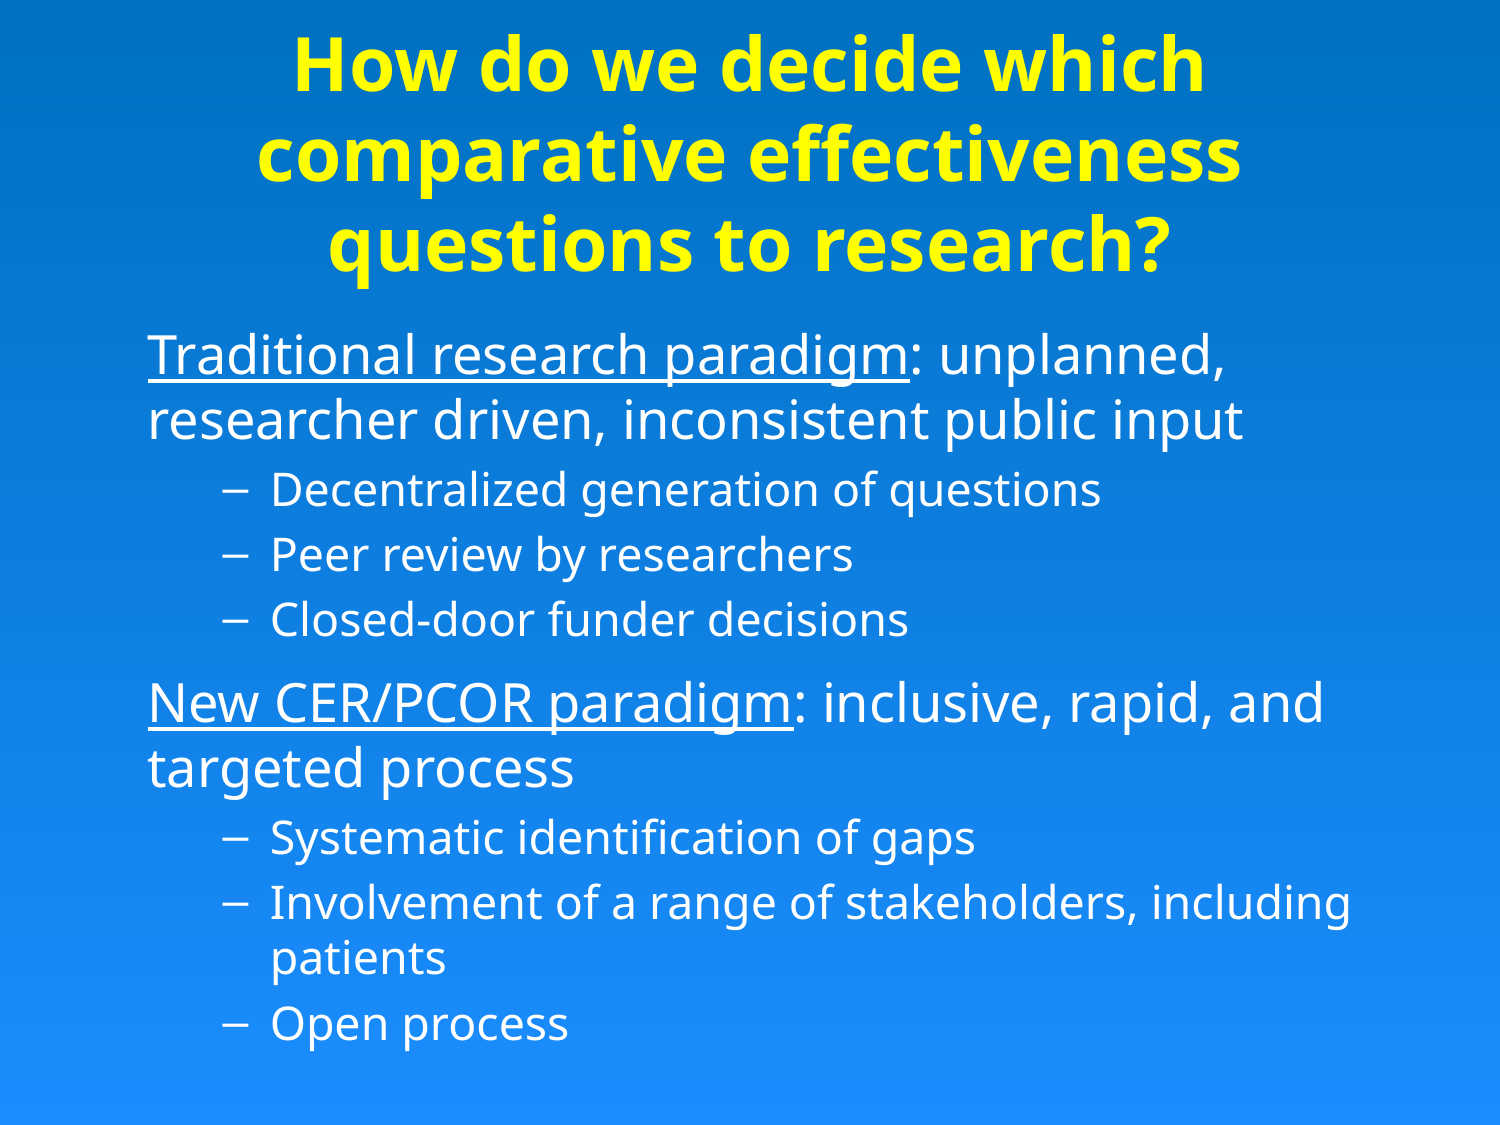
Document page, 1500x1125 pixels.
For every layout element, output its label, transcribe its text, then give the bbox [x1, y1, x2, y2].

list Traditional research paradigm: unplanned, researcher driven, inconsistent public input Decentralized generation of questions Peer review by researchers Closed-door funder decisions New CER/PCOR paradigm: inclusive, rapid, and targeted process Systematic identification of gaps Involvement of a range of stakeholders, including patients Open process [132, 312, 1371, 1063]
title How do we decide which comparative effectiveness questions to research? [78, 64, 1422, 238]
